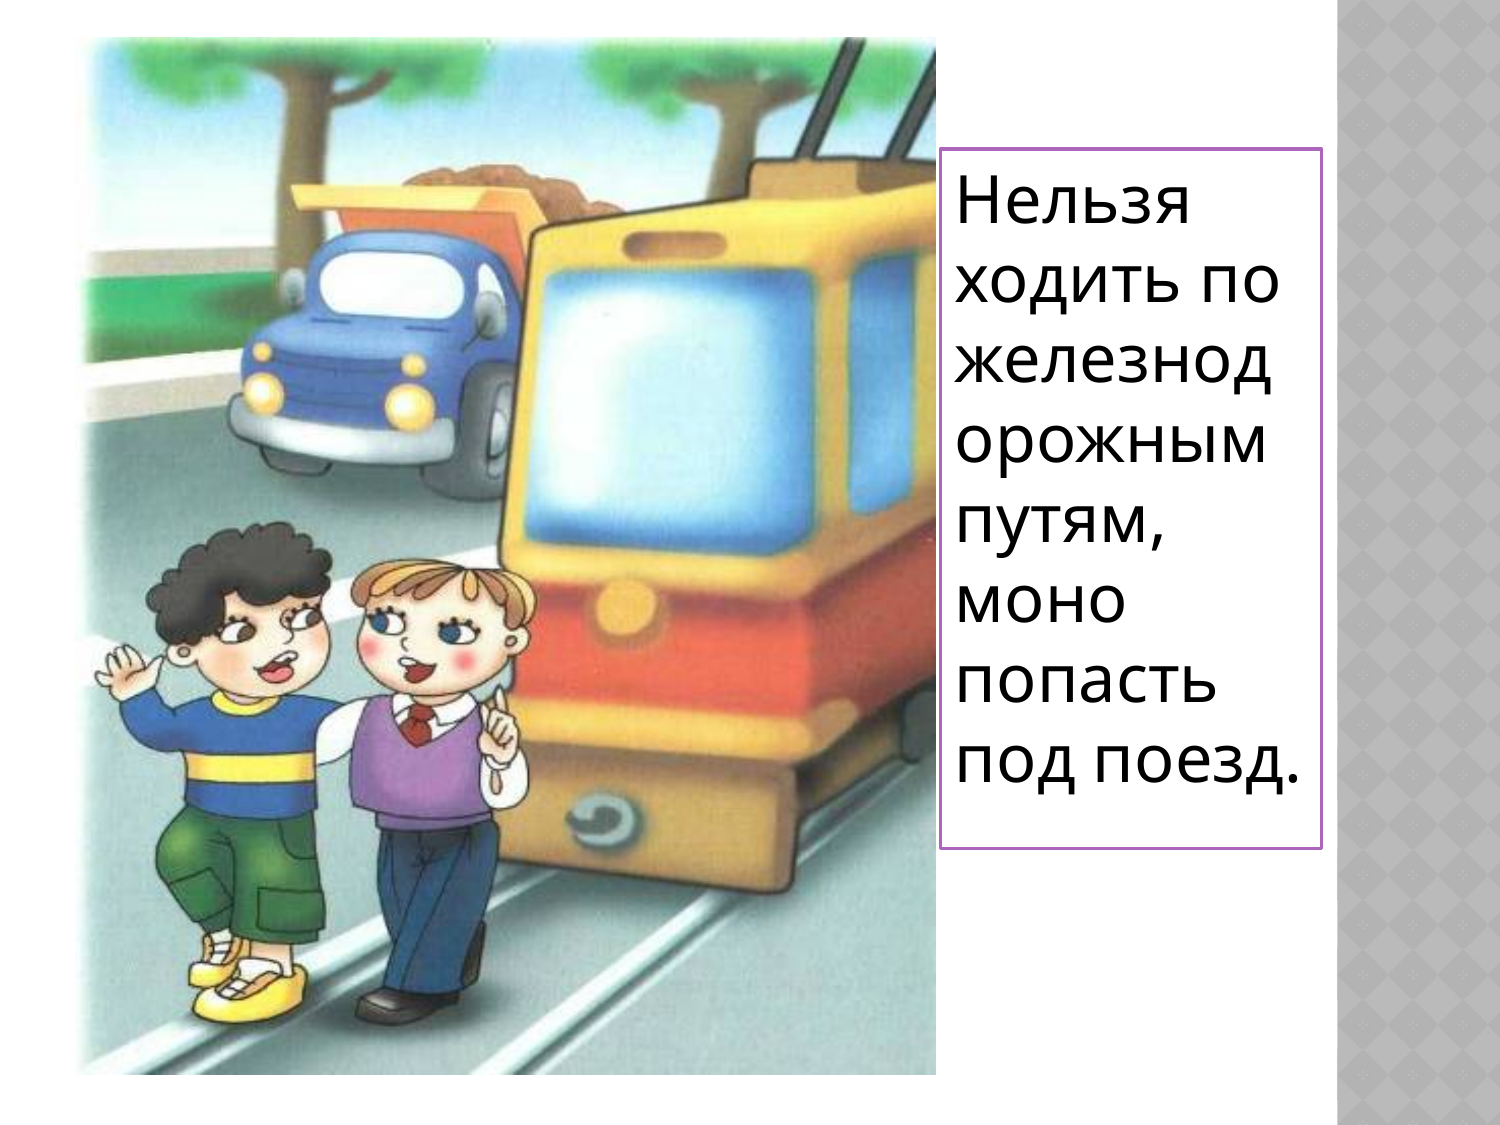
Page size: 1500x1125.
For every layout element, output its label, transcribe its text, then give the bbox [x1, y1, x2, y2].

picture [74, 37, 936, 1076]
text_box Нельзя ходить по железнодорожным путям, моно попасть под поезд. [942, 147, 1323, 850]
